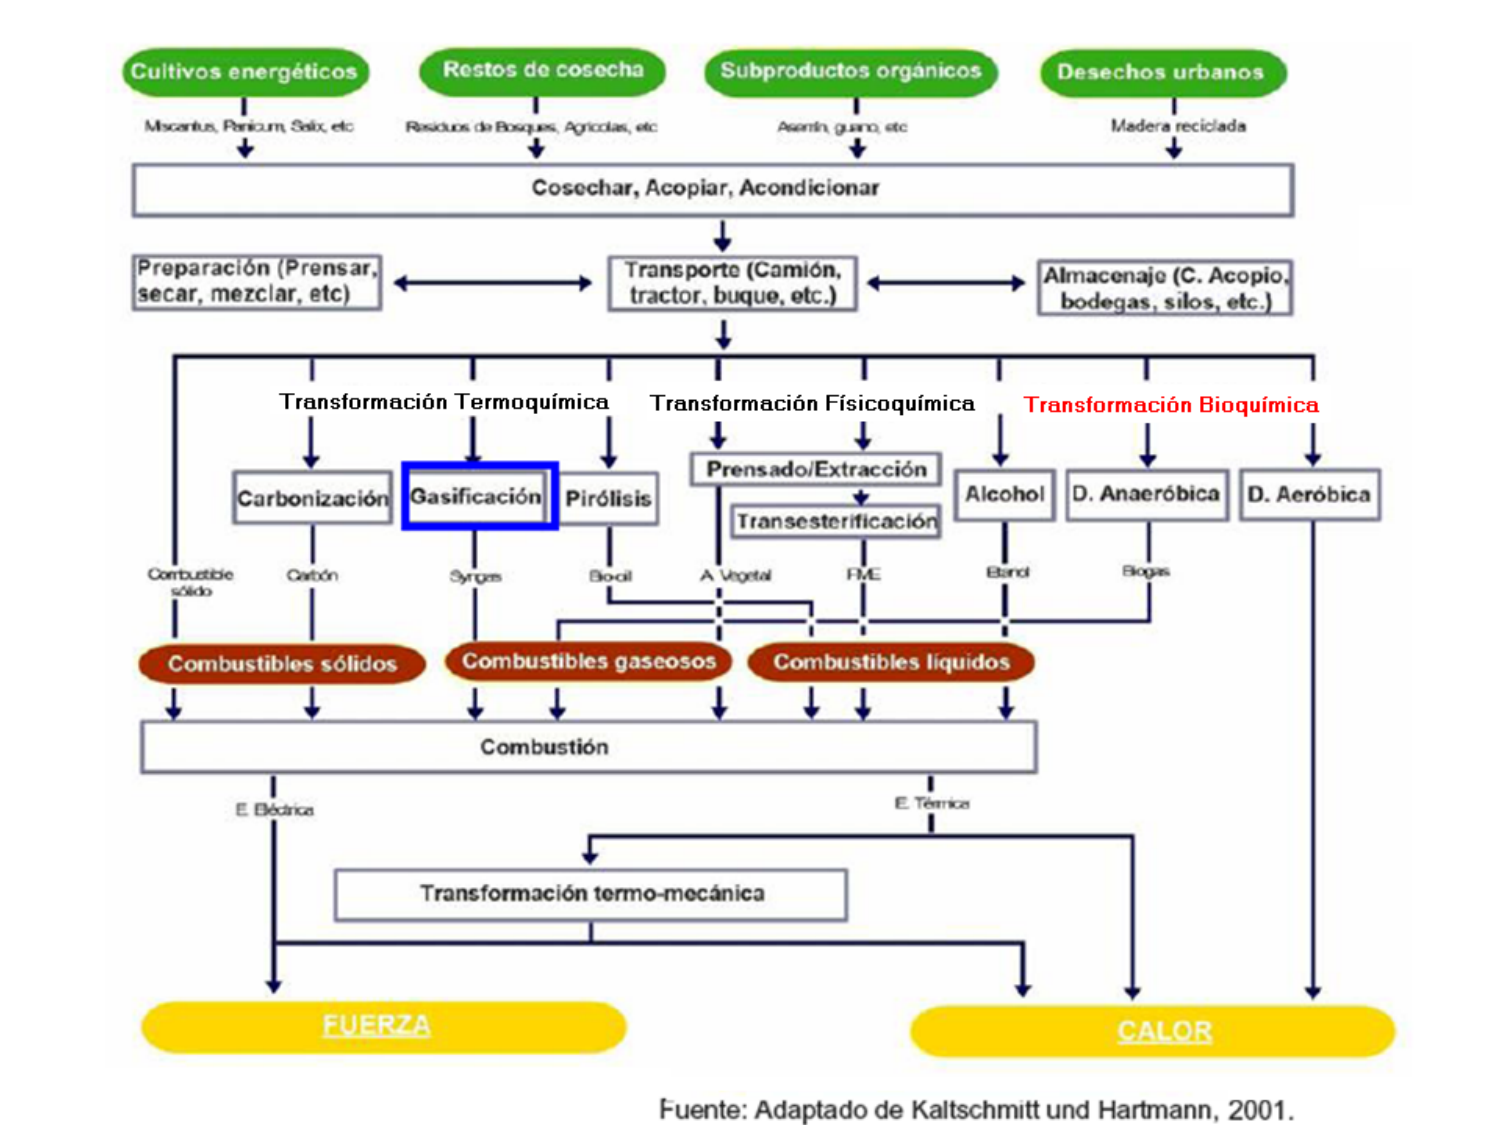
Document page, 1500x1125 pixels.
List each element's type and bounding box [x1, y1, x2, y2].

picture [76, 19, 1418, 1125]
